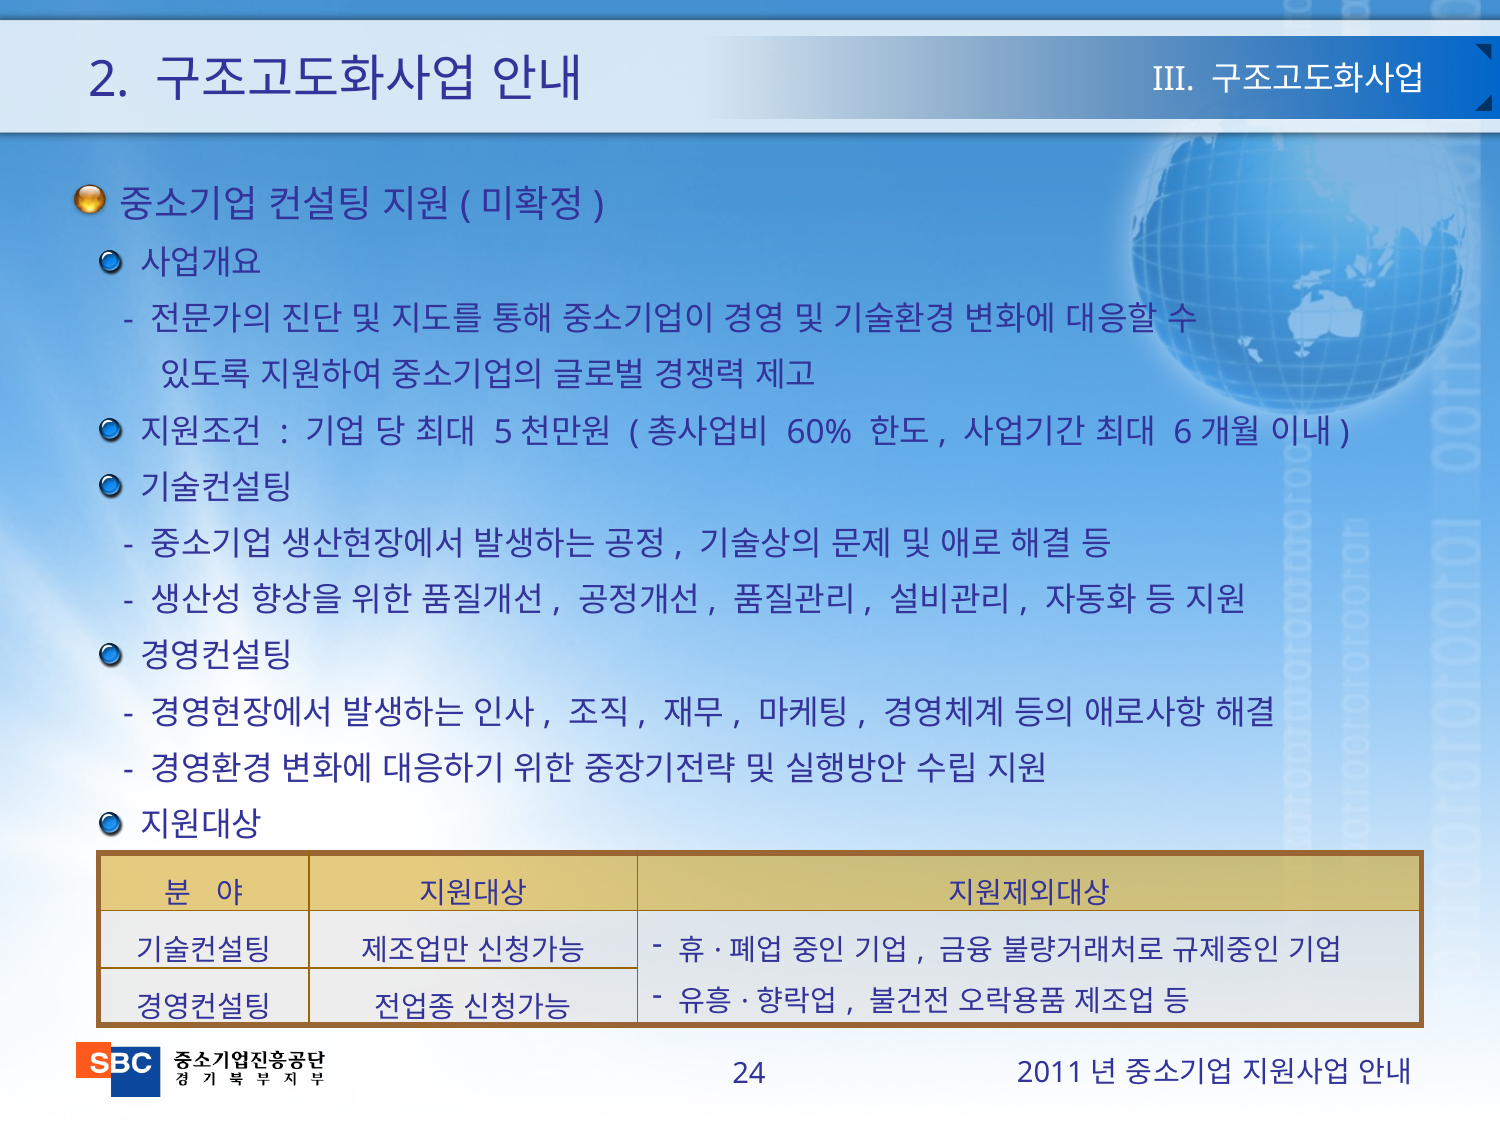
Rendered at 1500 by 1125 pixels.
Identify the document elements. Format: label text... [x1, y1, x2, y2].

table_cell 제조업만 신청가능 [310, 911, 637, 967]
table_cell 경영컨설팅 [101, 969, 308, 1022]
table_cell 휴·폐업 중인 기업, 금융 불량거래처로 규제중인 기업 유흥·향락업, 불건전 오락용품 제조업 등 [638, 911, 1419, 1022]
table_header 분 야 [101, 856, 308, 910]
text_box 사업개요 - 전문가의 진단 및 지도를 통해 중소기업이 경영 및 기술환경 변화에 대응할 수 있도록 지원하여 중소기업의 글로벌 경쟁력 제고 지원조건 : 기업 당 최대 5천만원 (총사업비 60% 한도, 사업기간 최대 6개월 이내) 기술컨설팅 - 중소기업 생산현장에서 발생하는 공정, 기술상의 문제 및 애로 해결 등 - 생산성 향상을 위한 품질개선, 공정개선, 품질관리, 설비관리, 자동화 등 지원 경영컨설팅 - 경영현장에서 발생하는 인사, 조직, 재무, 마케팅, 경영체계 등의 애로사항 해결 - 경영환경 변화에 대응하기 위한 중장기전략 및 실행방안 수립 지원 지원대상 [82, 225, 1405, 851]
text_box III. 구조고도화사업 [1137, 49, 1441, 105]
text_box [70, 166, 714, 234]
table_cell 전업종 신청가능 [310, 969, 637, 1022]
picture [0, 0, 1500, 1125]
table_header 지원대상 [310, 856, 637, 910]
table_header 지원제외대상 [638, 856, 1419, 910]
table_cell 기술컨설팅 [101, 911, 308, 967]
text_box 2. 구조고도화사업 안내 [73, 38, 599, 114]
